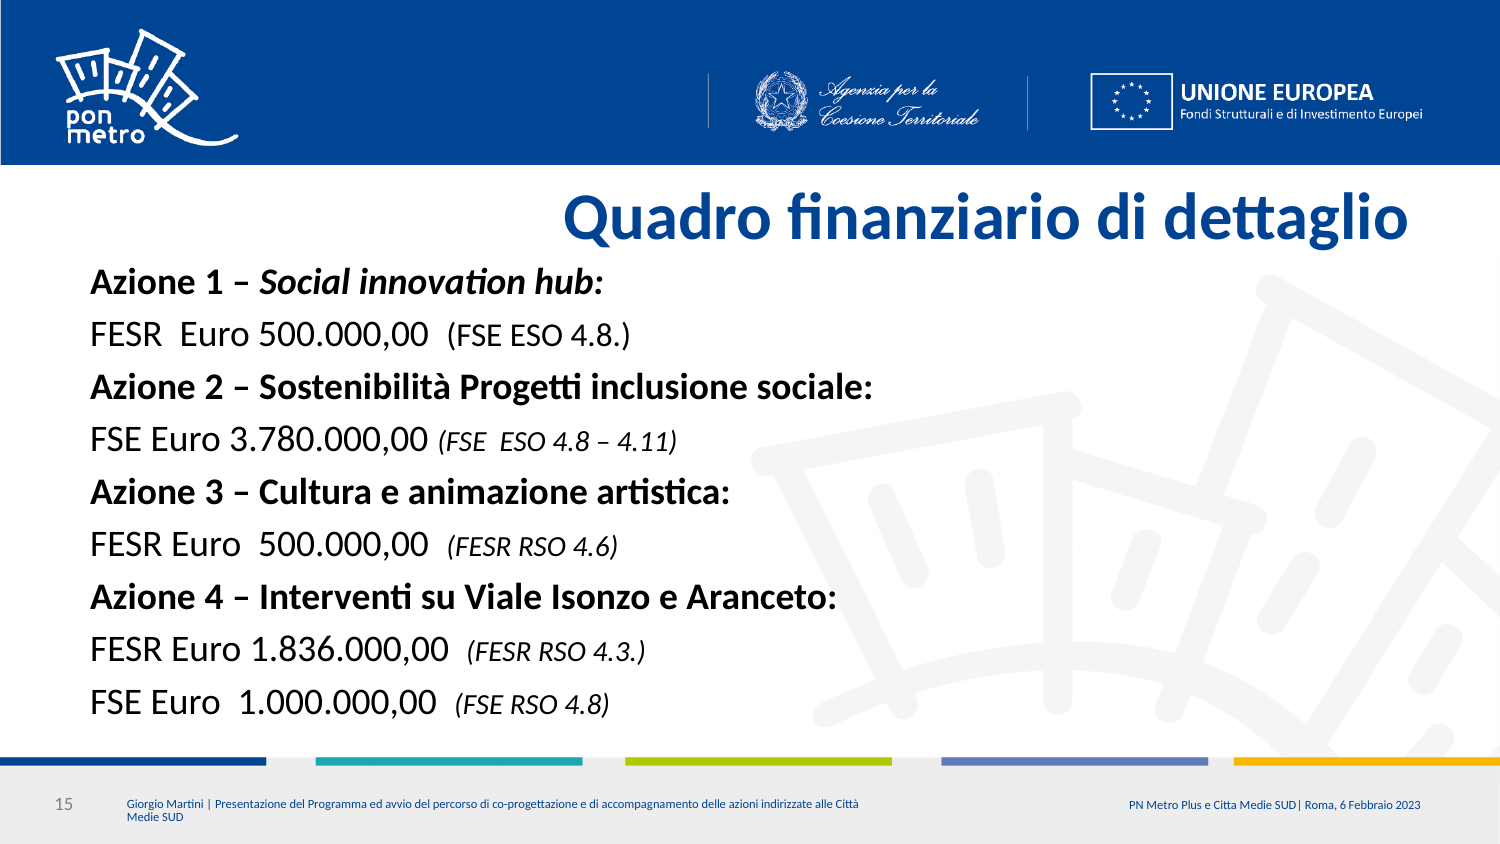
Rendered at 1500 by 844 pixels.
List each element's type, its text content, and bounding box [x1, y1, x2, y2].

list Azione 1 – Social innovation hub: FESR Euro 500.000,00 (FSE ESO 4.8.) Azione 2 – Sostenibilità Progetti inclusione sociale: FSE Euro 3.780.000,00 (FSE ESO 4.8 – 4.11) Azione 3 – Cultura e animazione artistica: FESR Euro 500.000,00 (FESR RSO 4.6) Azione 4 – Interventi su Viale Isonzo e Aranceto: FESR Euro 1.836.000,00 (FESR RSO 4.3.) FSE Euro 1.000.000,00 (FSE RSO 4.8) [74, 248, 1426, 724]
title Quadro finanziario di dettaglio [74, 185, 1426, 241]
picture [0, 256, 1500, 844]
picture [0, 0, 1500, 165]
